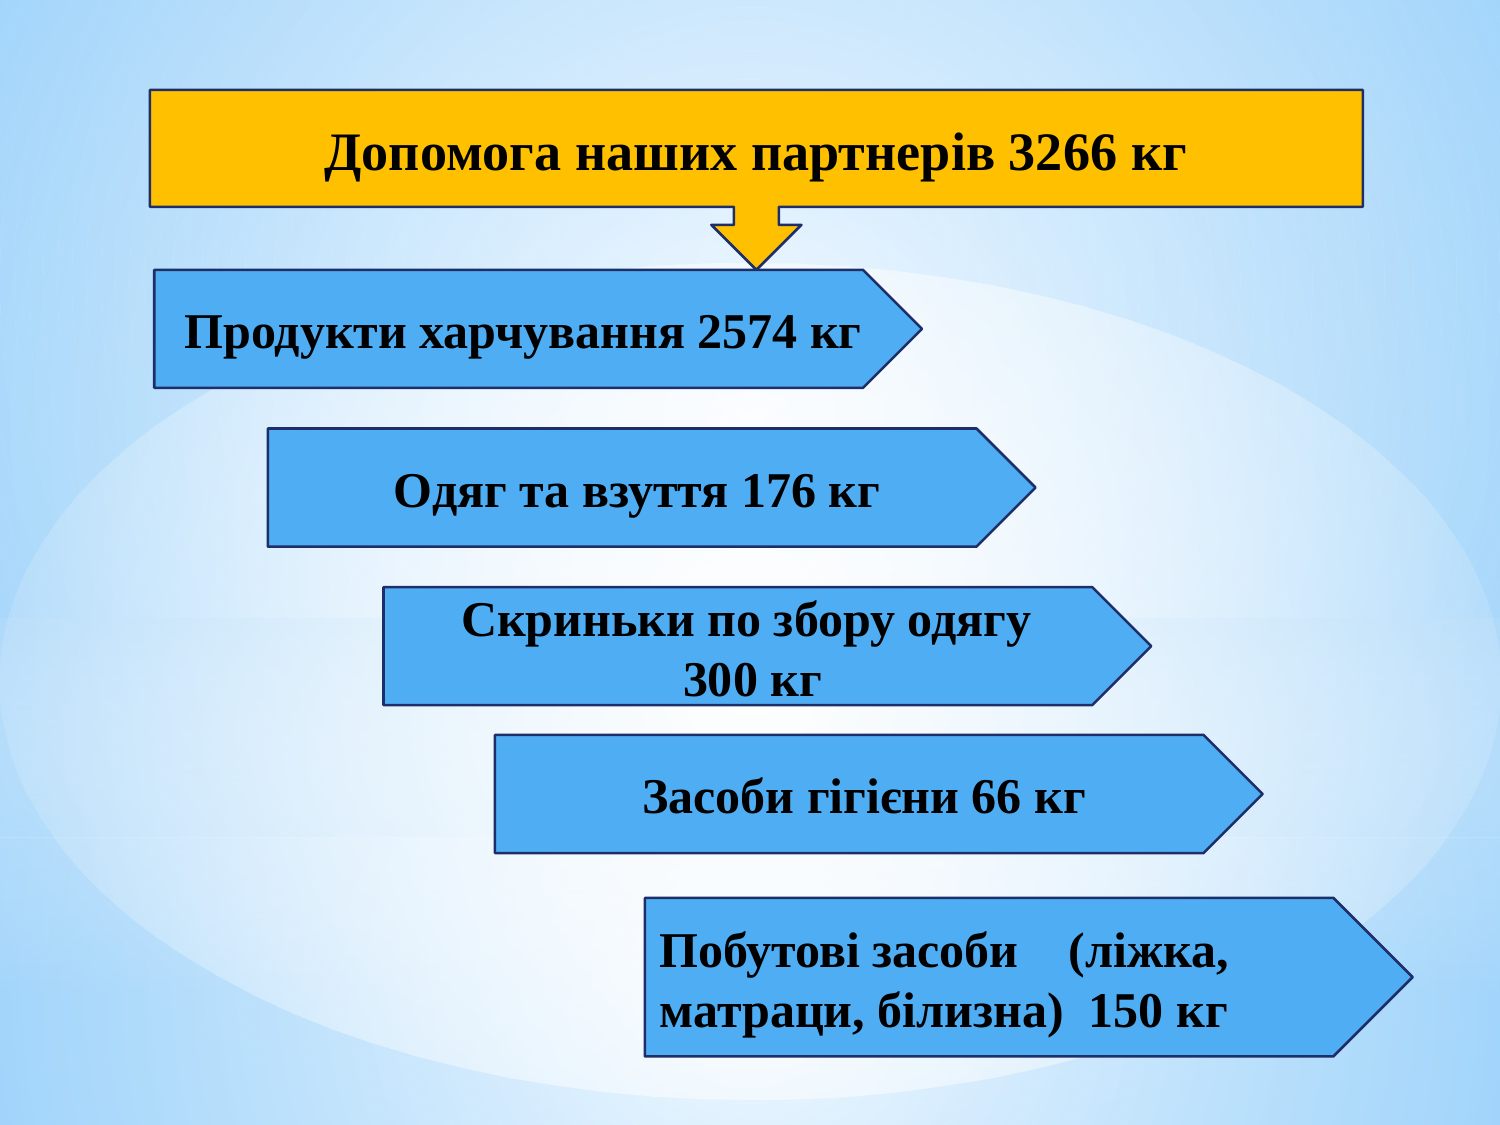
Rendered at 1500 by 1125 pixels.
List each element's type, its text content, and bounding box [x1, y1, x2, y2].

text_box Продукти харчування 2574 кг [152, 268, 923, 390]
text_box Побутові засоби (ліжка, матраци, білизна) 150 кг [643, 896, 1414, 1058]
text_box Скриньки по збору одягу 300 кг [382, 585, 1153, 707]
text_box Одяг та взуття 176 кг [266, 427, 1037, 548]
text_box Допомога наших партнерів 3266 кг [148, 88, 1365, 268]
text_box Засоби гігієни 66 кг [493, 733, 1264, 855]
